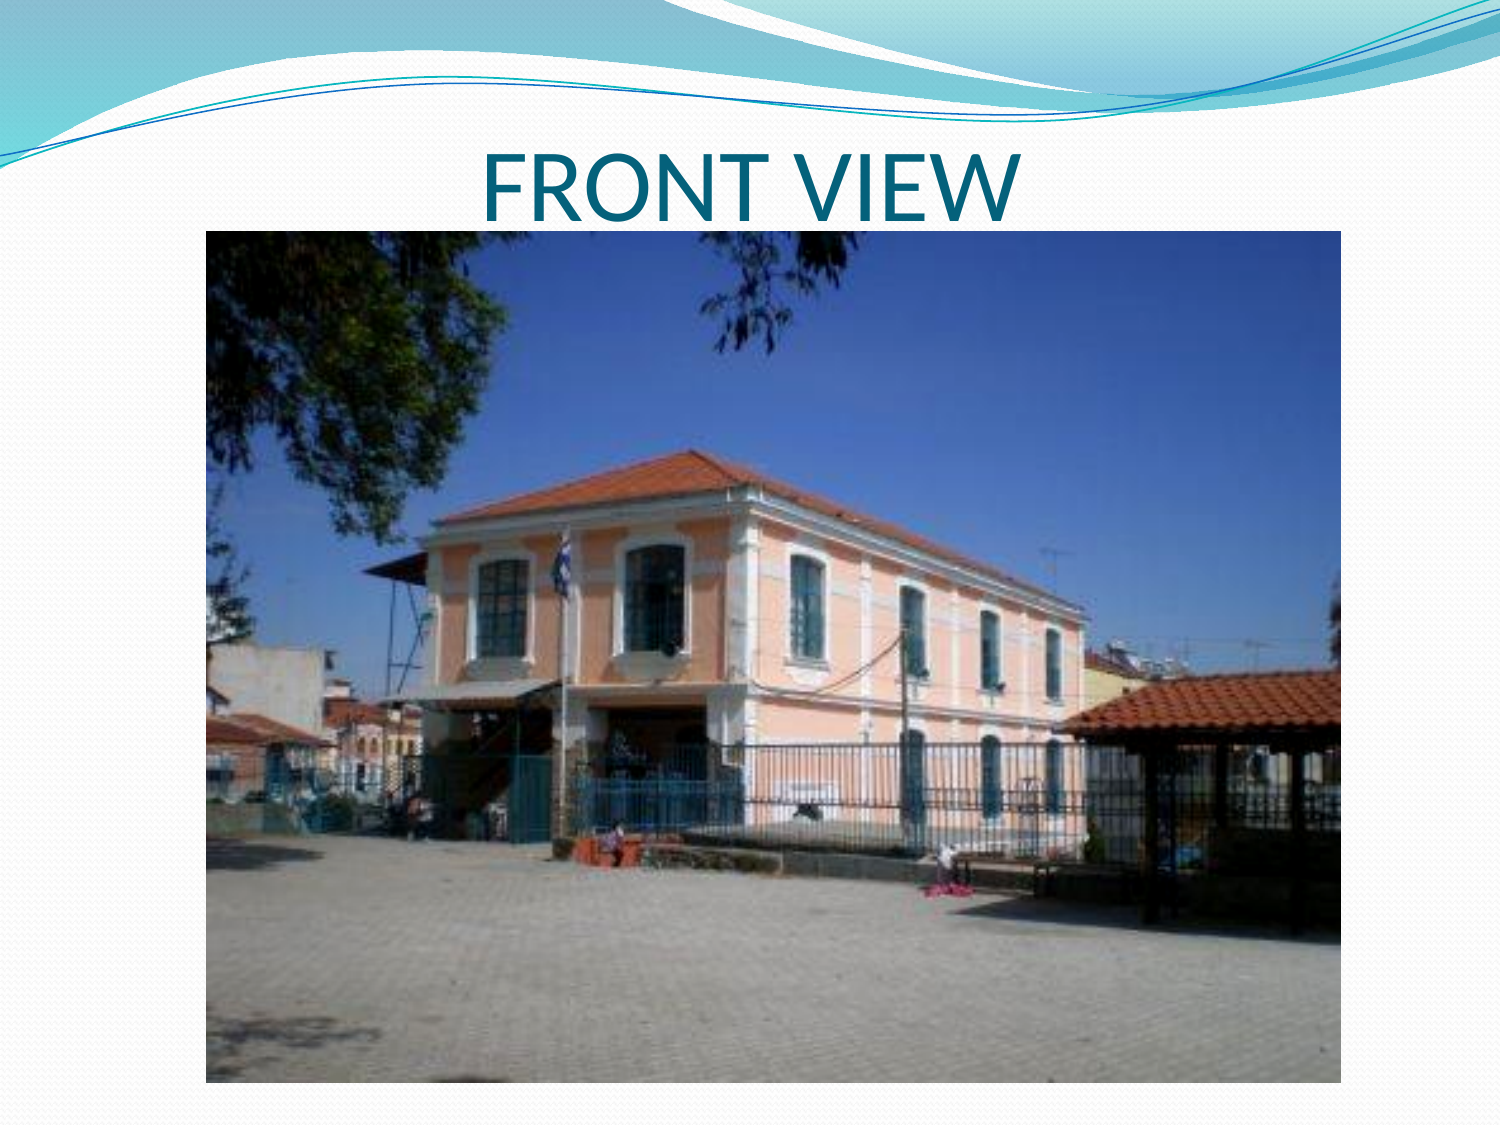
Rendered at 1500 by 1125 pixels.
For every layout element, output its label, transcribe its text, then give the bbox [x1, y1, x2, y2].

title FRONT VIEW [76, 54, 1427, 243]
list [206, 231, 1341, 1083]
